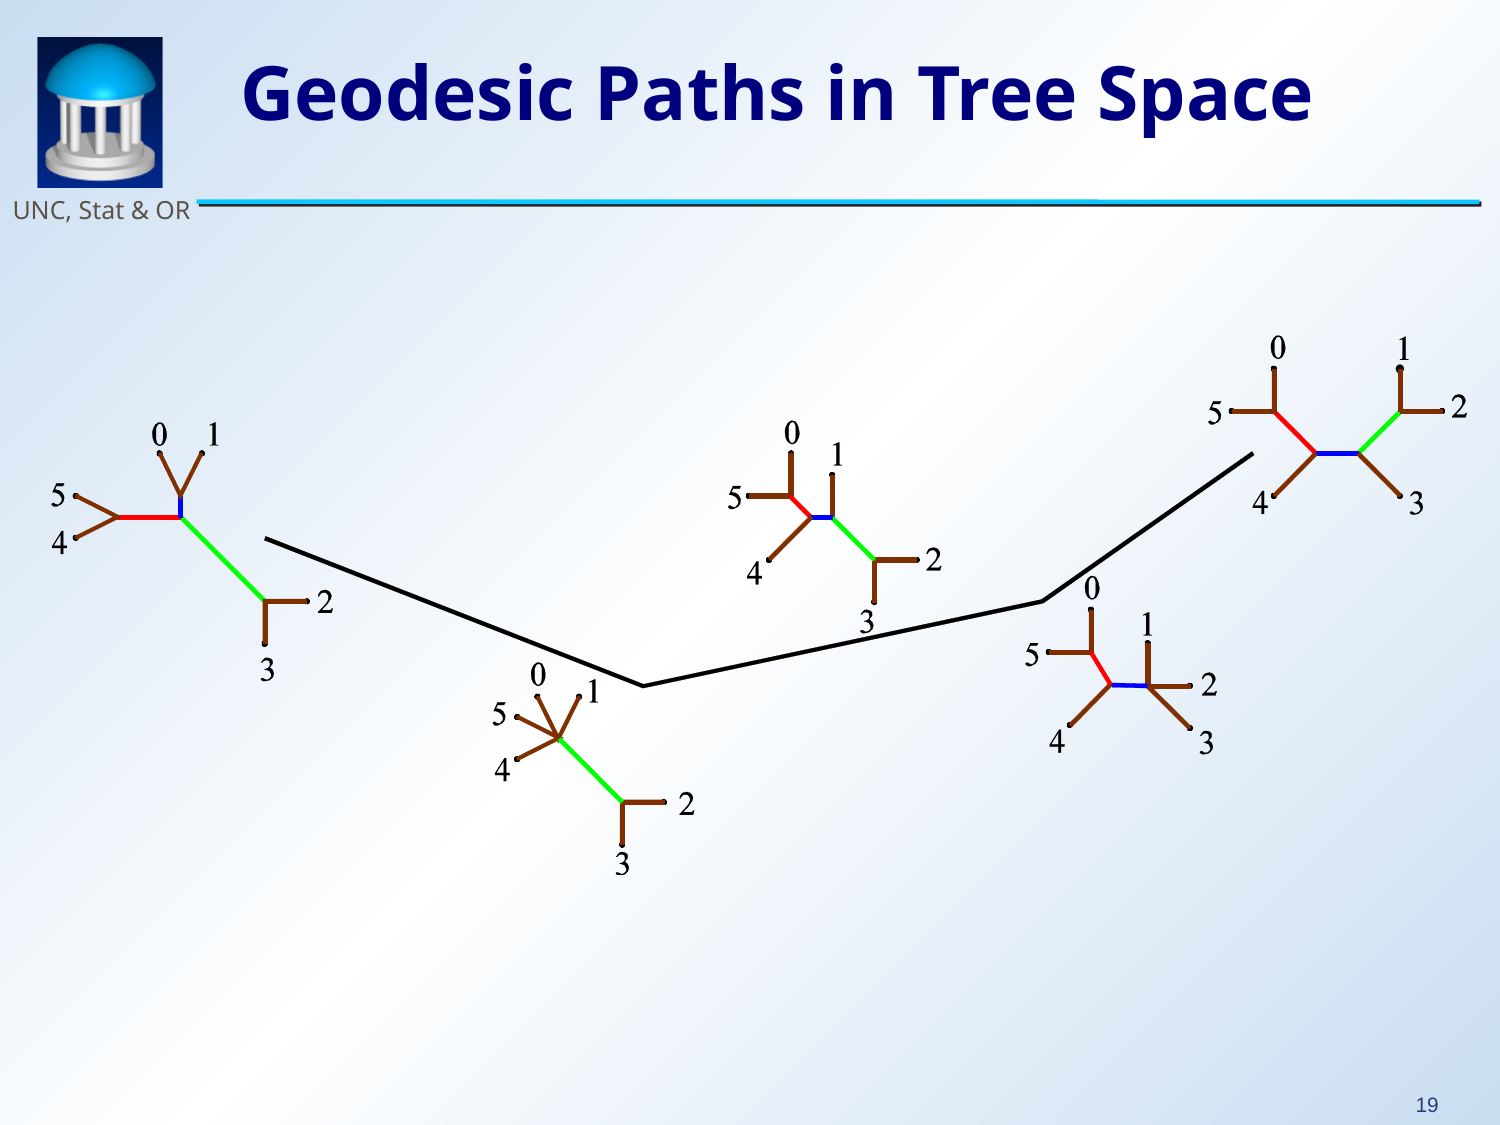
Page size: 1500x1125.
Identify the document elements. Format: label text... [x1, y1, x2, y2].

title Geodesic Paths in Tree Space [224, 24, 1386, 156]
picture [49, 334, 1470, 876]
